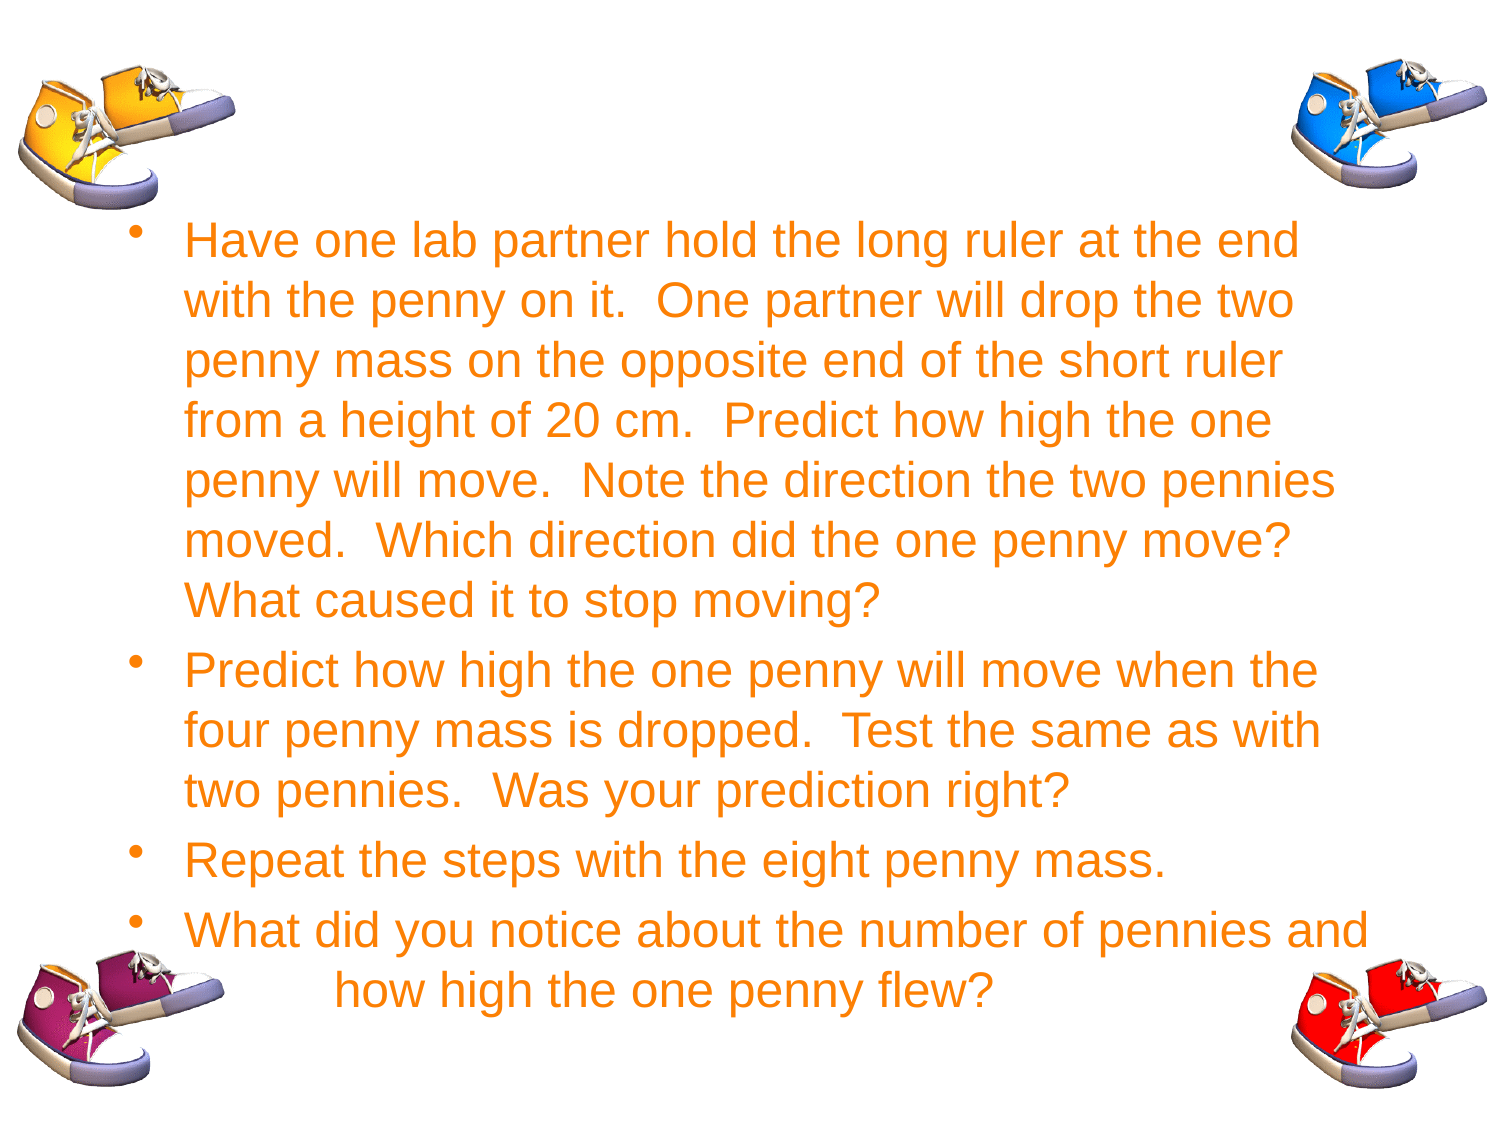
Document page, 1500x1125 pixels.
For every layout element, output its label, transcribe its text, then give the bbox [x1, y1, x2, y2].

list Have one lab partner hold the long ruler at the end with the penny on it. One partner will drop the two penny mass on the opposite end of the short ruler from a height of 20 cm. Predict how high the one penny will move. Note the direction the two pennies moved. Which direction did the one penny move? What caused it to stop moving? Predict how high the one penny will move when the four penny mass is dropped. Test the same as with two pennies. Was your prediction right? Repeat the steps with the eight penny mass. What did you notice about the number of pennies and how high the one penny flew? [112, 199, 1388, 876]
picture [1275, 899, 1500, 1125]
picture [0, 0, 250, 250]
picture [0, 887, 238, 1125]
picture [1275, 0, 1500, 225]
